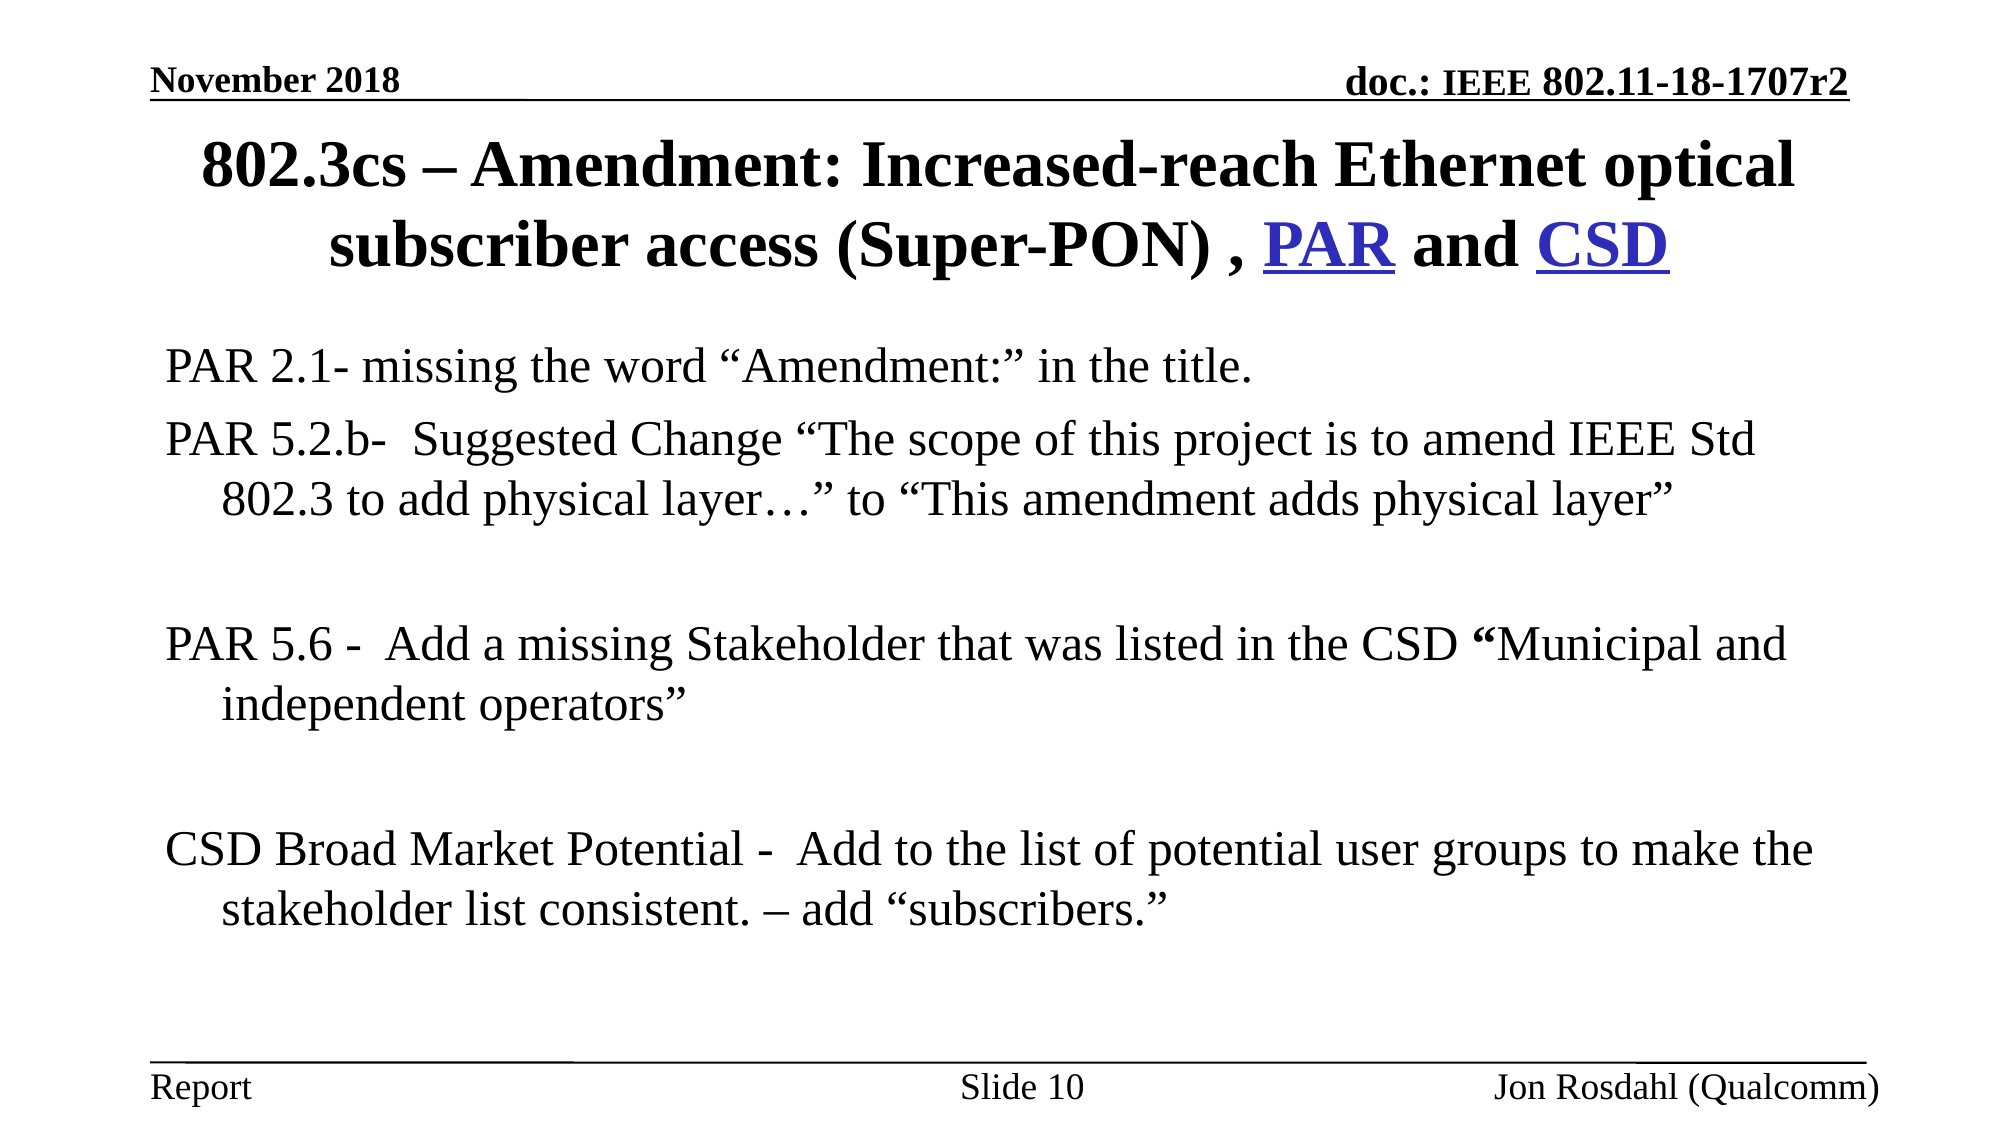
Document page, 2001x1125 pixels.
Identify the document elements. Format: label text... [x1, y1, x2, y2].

list PAR 2.1- missing the word “Amendment:” in the title. PAR 5.2.b- Suggested Change “The scope of this project is to amend IEEE Std 802.3 to add physical layer…” to “This amendment adds physical layer” PAR 5.6 - Add a missing Stakeholder that was listed in the CSD “Municipal and independent operators” CSD Broad Market Potential - Add to the list of potential user groups to make the stakeholder list consistent. – add “subscribers.” [149, 324, 1850, 1000]
slide_number Slide 10 [950, 1061, 1095, 1125]
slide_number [149, 49, 431, 100]
title 802.3cs – Amendment: Increased-reach Ethernet optical subscriber access (Super-PON) , PAR and CSD [149, 112, 1850, 288]
footer Jon Rosdahl (Qualcomm) [1436, 1061, 1881, 1108]
